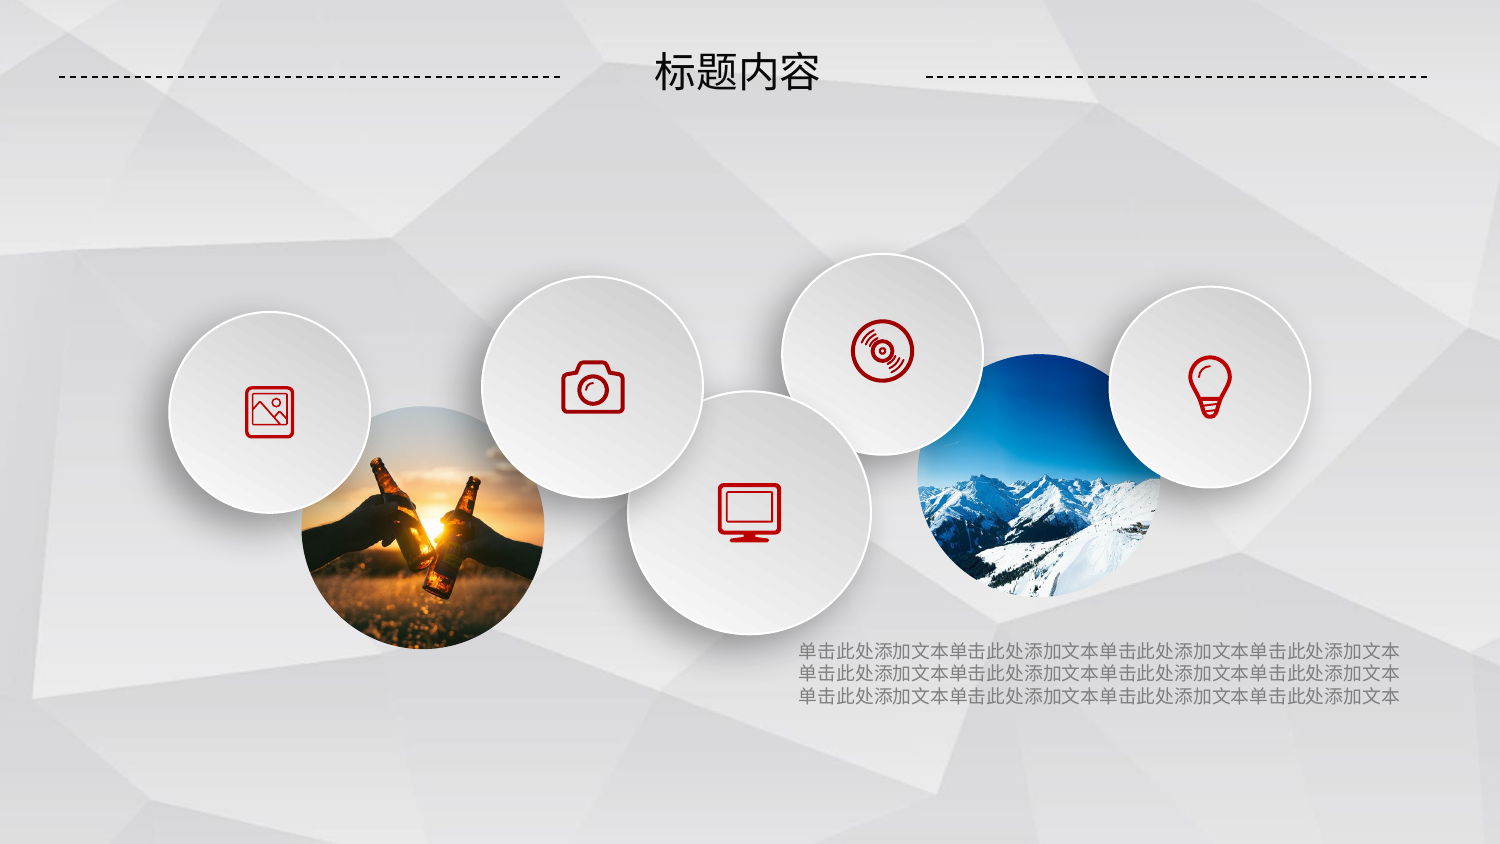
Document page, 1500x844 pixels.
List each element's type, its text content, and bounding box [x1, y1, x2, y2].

text_box 单击此处添加文本单击此处添加文本单击此处添加文本单击此处添加文本 单击此处添加文本单击此处添加文本单击此处添加文本单击此处添加文本 单击此处添加文本单击此处添加文本单击此处添加文本单击此处添加文本 [783, 632, 1473, 738]
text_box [482, 276, 703, 498]
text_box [1109, 286, 1311, 488]
text_box 标题内容 [608, 38, 868, 104]
text_box [301, 405, 546, 651]
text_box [782, 253, 983, 455]
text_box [169, 311, 371, 513]
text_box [627, 391, 871, 635]
text_box [916, 353, 1154, 599]
picture [0, 0, 1500, 844]
